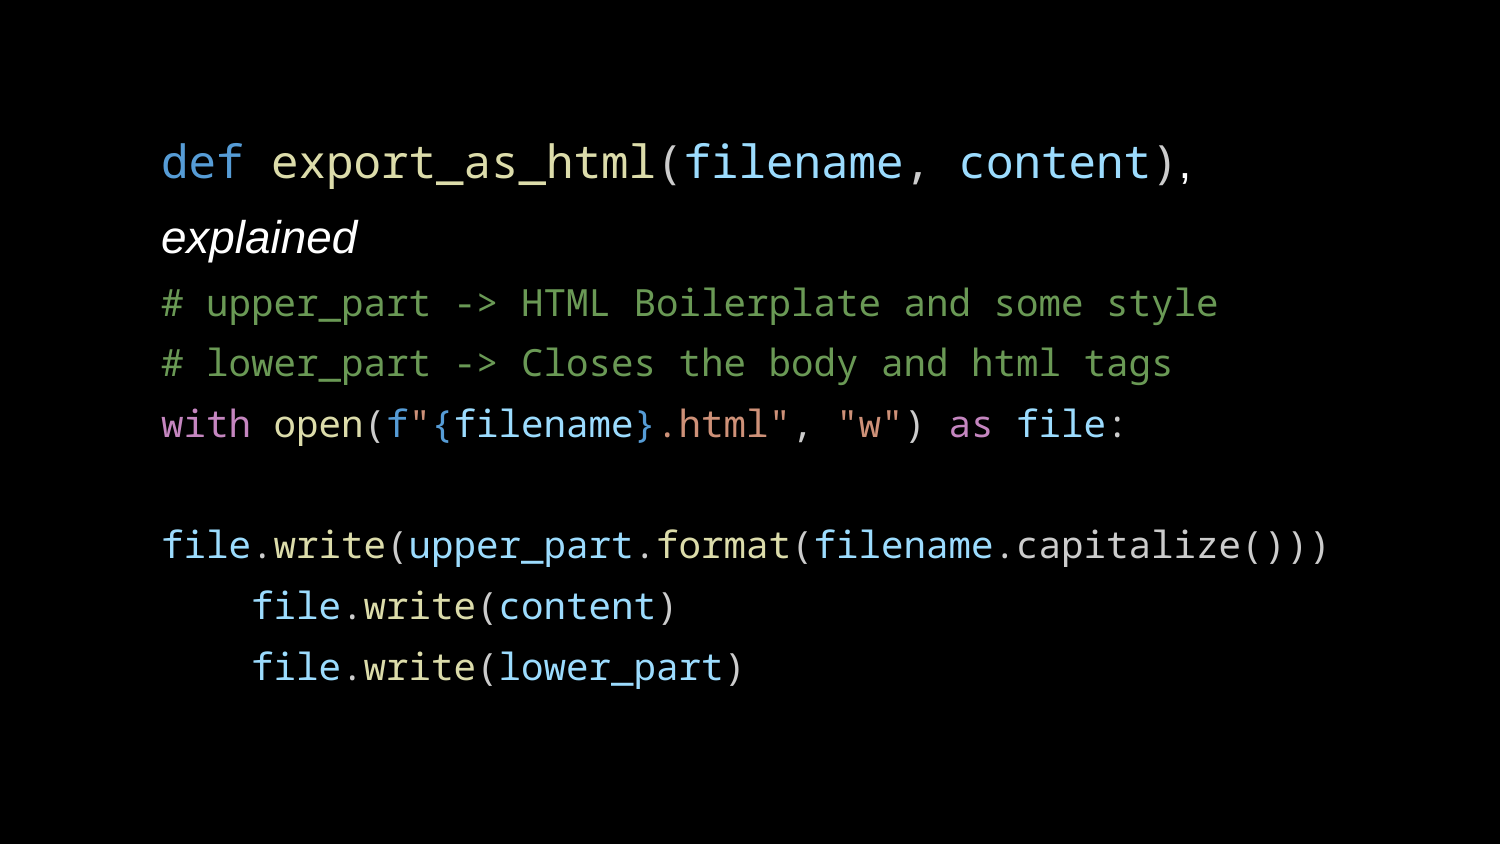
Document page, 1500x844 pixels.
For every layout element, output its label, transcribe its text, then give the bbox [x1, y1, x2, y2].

text_box # upper_part -> HTML Boilerplate and some style # lower_part -> Closes the body and html tags with open(f"{filename}.html", "w") as file: file.write(upper_part.format(filename.capitalize())) file.write(content) file.write(lower_part) [146, 242, 1354, 745]
text_box def export_as_html(filename, content), explained [146, 134, 1354, 242]
